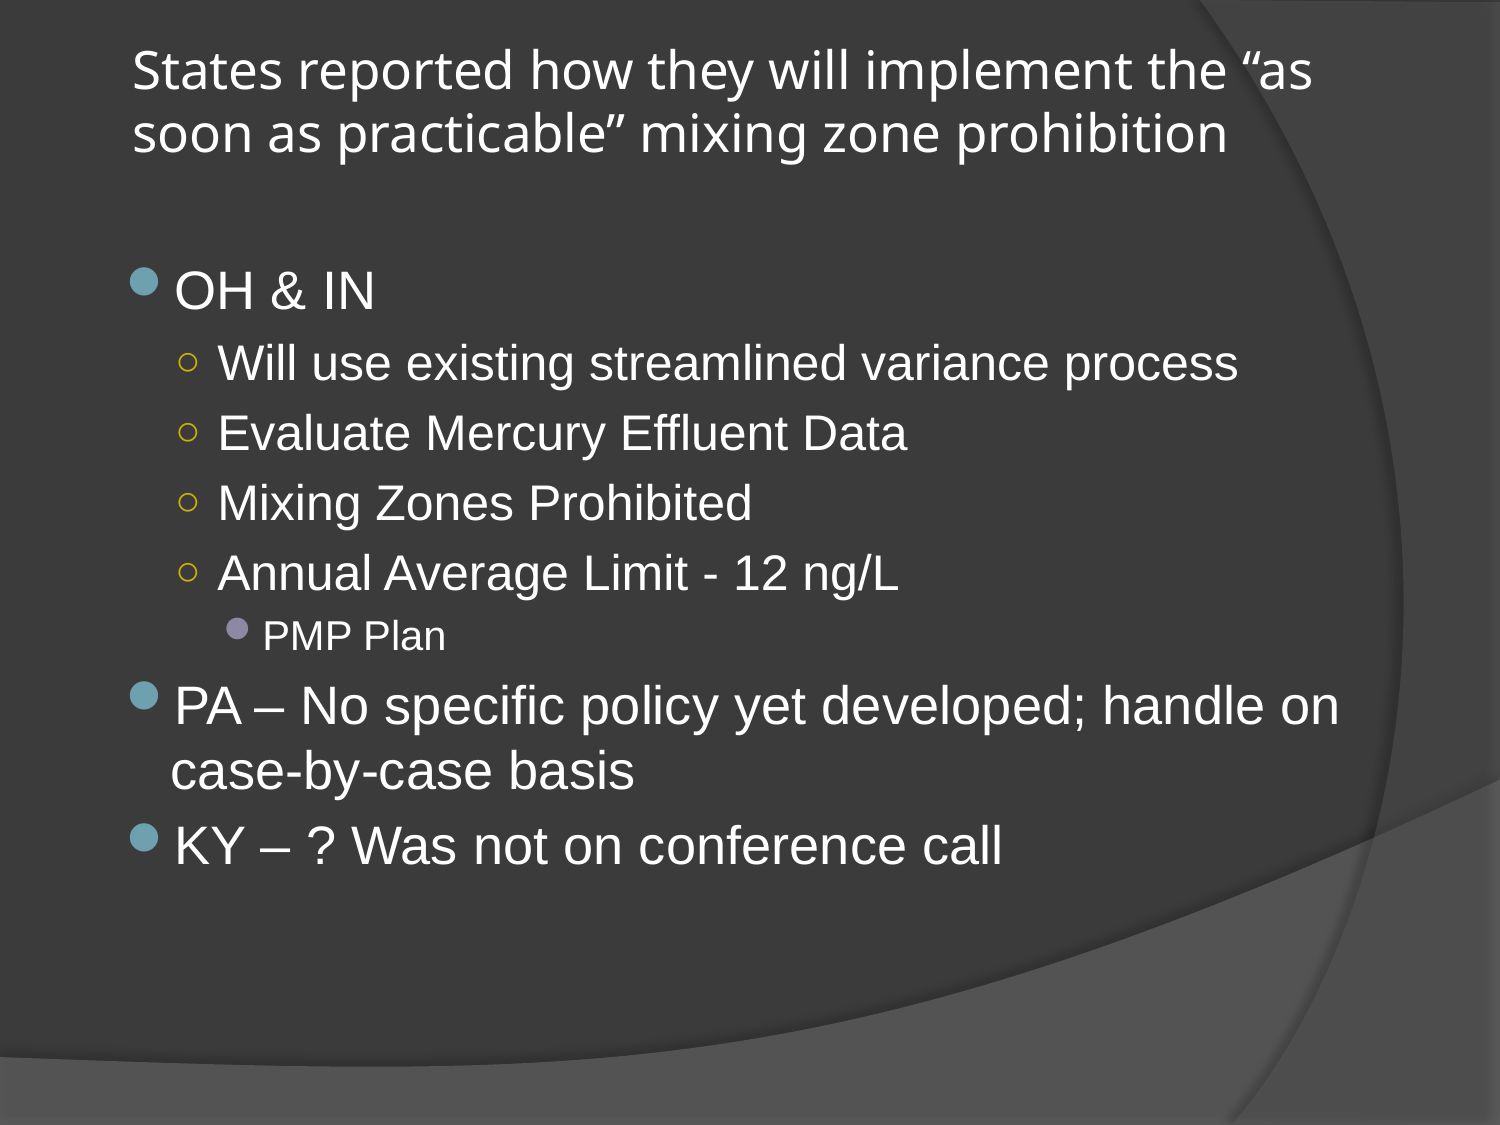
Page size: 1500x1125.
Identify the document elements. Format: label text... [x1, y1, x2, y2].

list OH & IN Will use existing streamlined variance process Evaluate Mercury Effluent Data Mixing Zones Prohibited Annual Average Limit - 12 ng/L PMP Plan PA – No specific policy yet developed; handle on case-by-case basis KY – ? Was not on conference call [37, 162, 1463, 1088]
title States reported how they will implement the “as soon as practicable” mixing zone prohibition [125, 24, 1350, 162]
